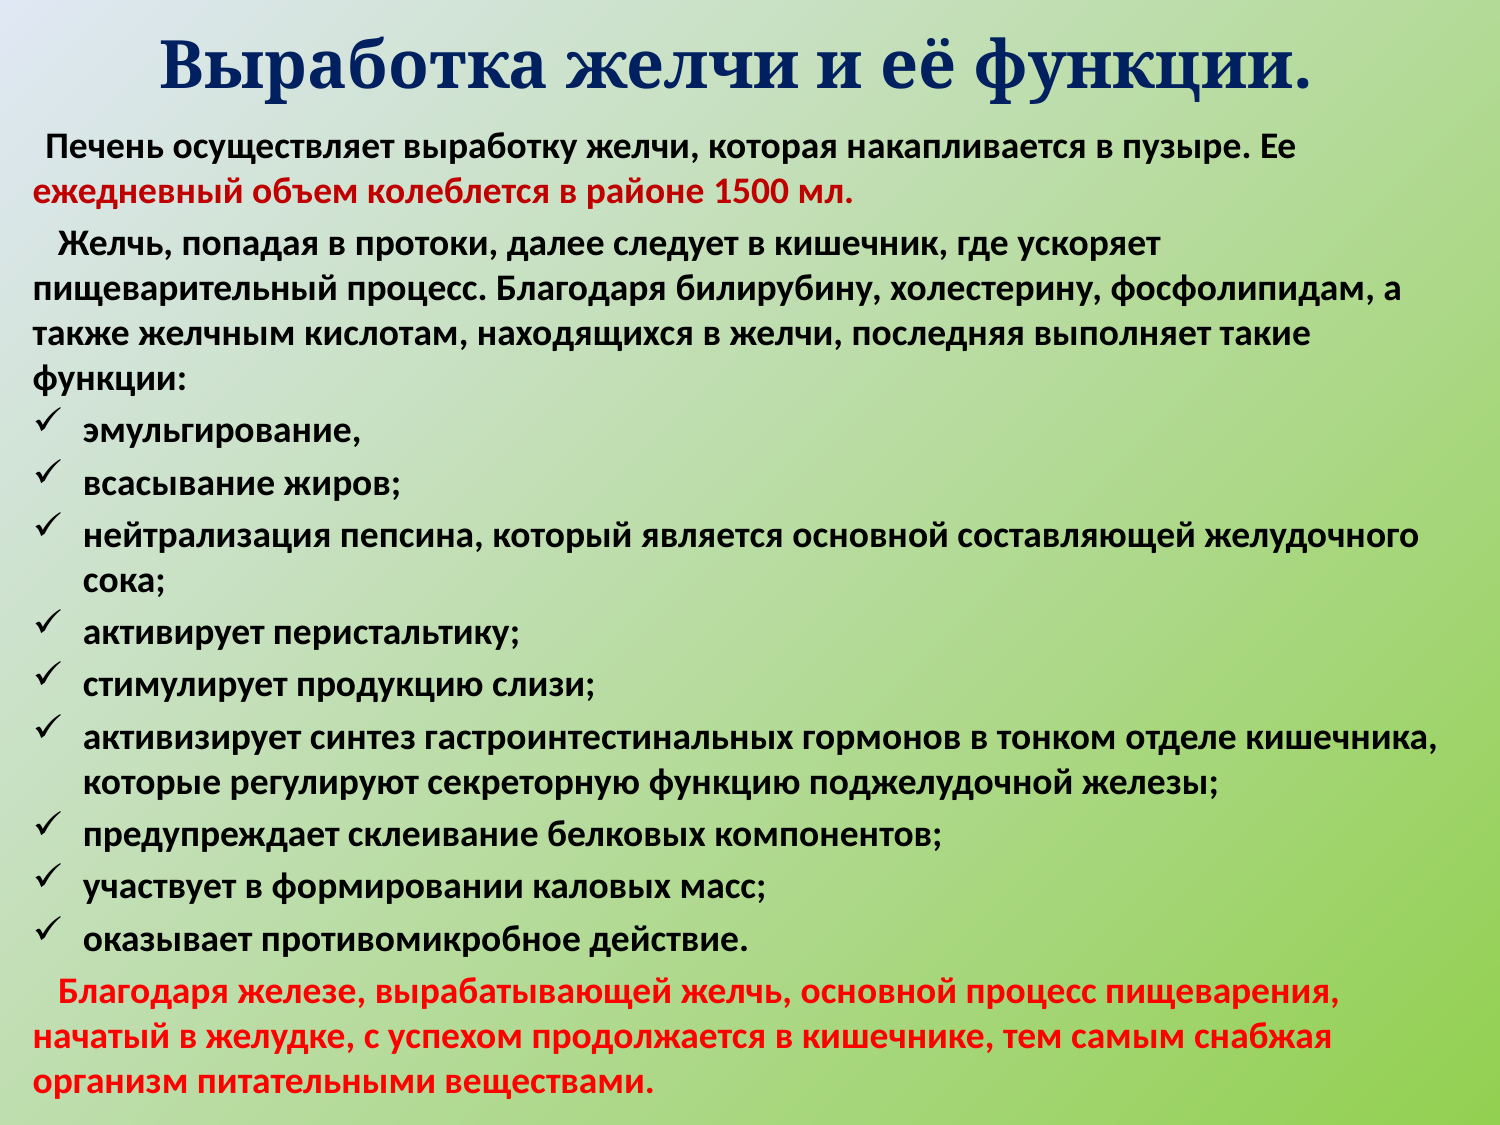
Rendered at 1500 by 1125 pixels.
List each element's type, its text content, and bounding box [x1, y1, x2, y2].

title Выработка желчи и её функции. [4, 3, 1469, 122]
list Печень осуществляет выработку желчи, которая накапливается в пузыре. Ее ежедневный объем колеблется в районе 1500 мл. Желчь, попадая в протоки, далее следует в кишечник, где ускоряет пищеварительный процесс. Благодаря билирубину, холестерину, фосфолипидам, а также желчным кислотам, находящихся в желчи, последняя выполняет такие функции: эмульгирование, всасывание жиров; нейтрализация пепсина, который является основной составляющей желудочного сока; активирует перистальтику; стимулирует продукцию слизи; активизирует синтез гастроинтестинальных гормонов в тонком отделе кишечника, которые регулируют секреторную функцию поджелудочной железы; предупреждает склеивание белковых компонентов; участвует в формировании каловых масс; оказывает противомикробное действие. Благодаря железе, вырабатывающей желчь, основной процесс пищеварения, начатый в желудке, с успехом продолжается в кишечнике, тем самым снабжая организм питательными веществами. [17, 113, 1483, 1125]
